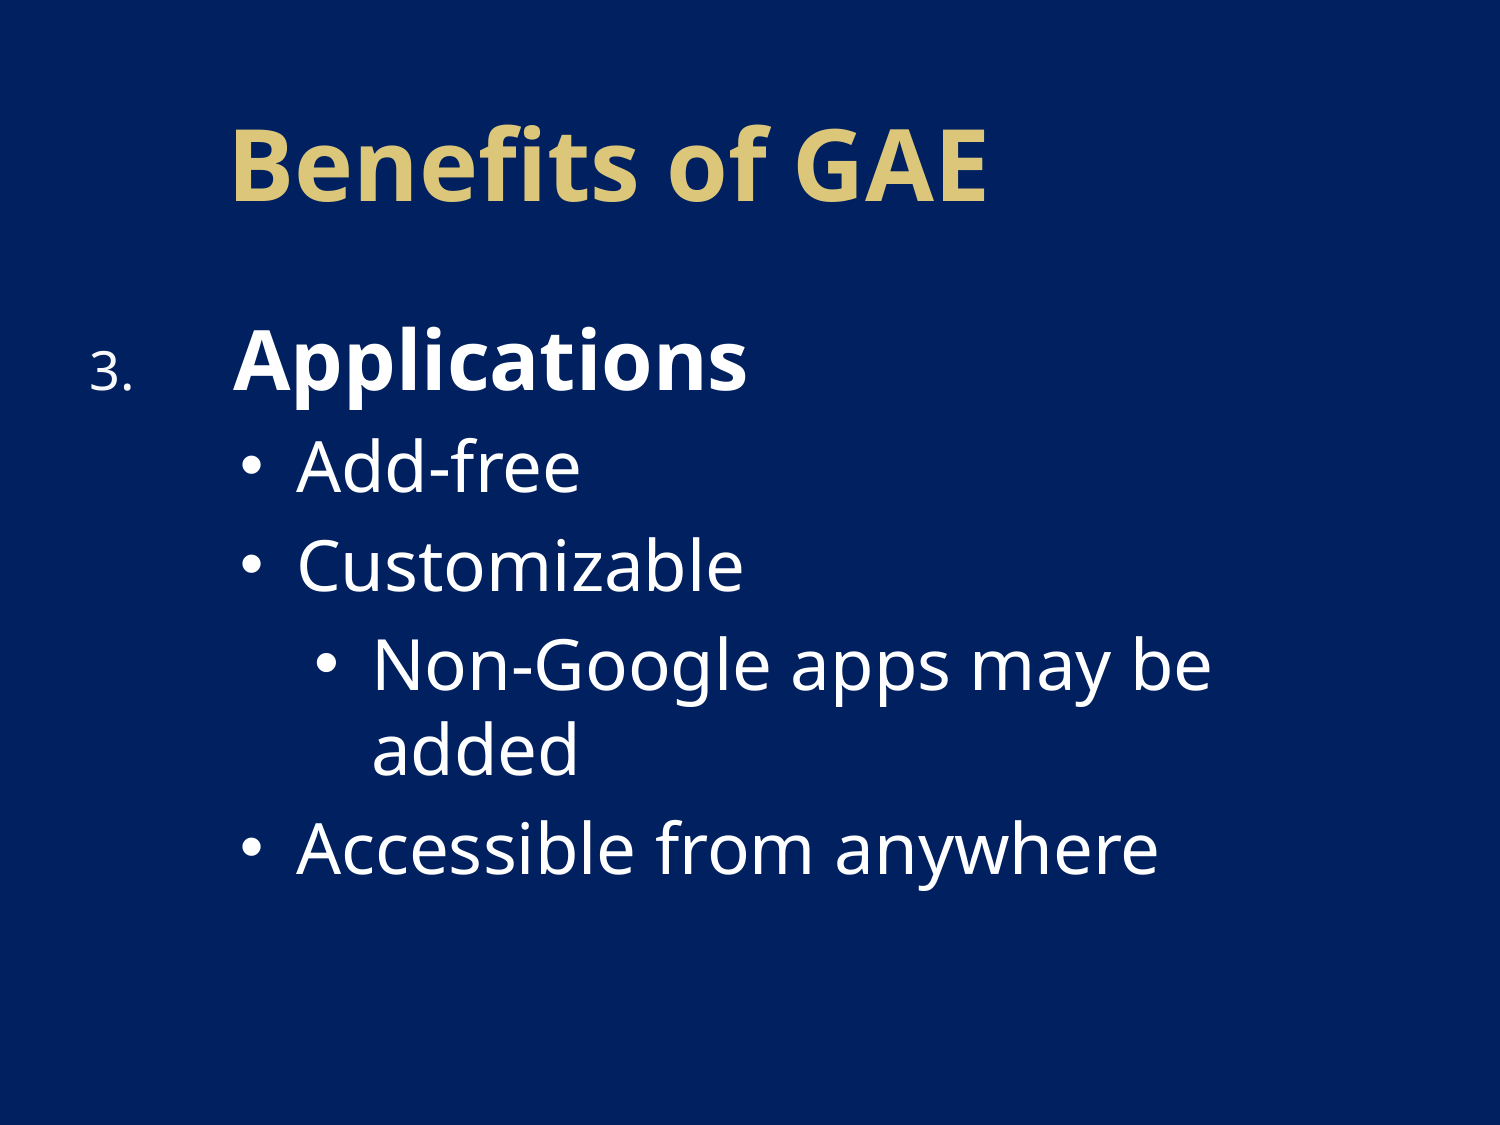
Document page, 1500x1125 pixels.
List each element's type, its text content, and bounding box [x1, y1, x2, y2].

list Applications Add-free Customizable Non-Google apps may be added Accessible from anywhere [75, 299, 1438, 825]
title Benefits of GAE [212, 62, 1225, 221]
